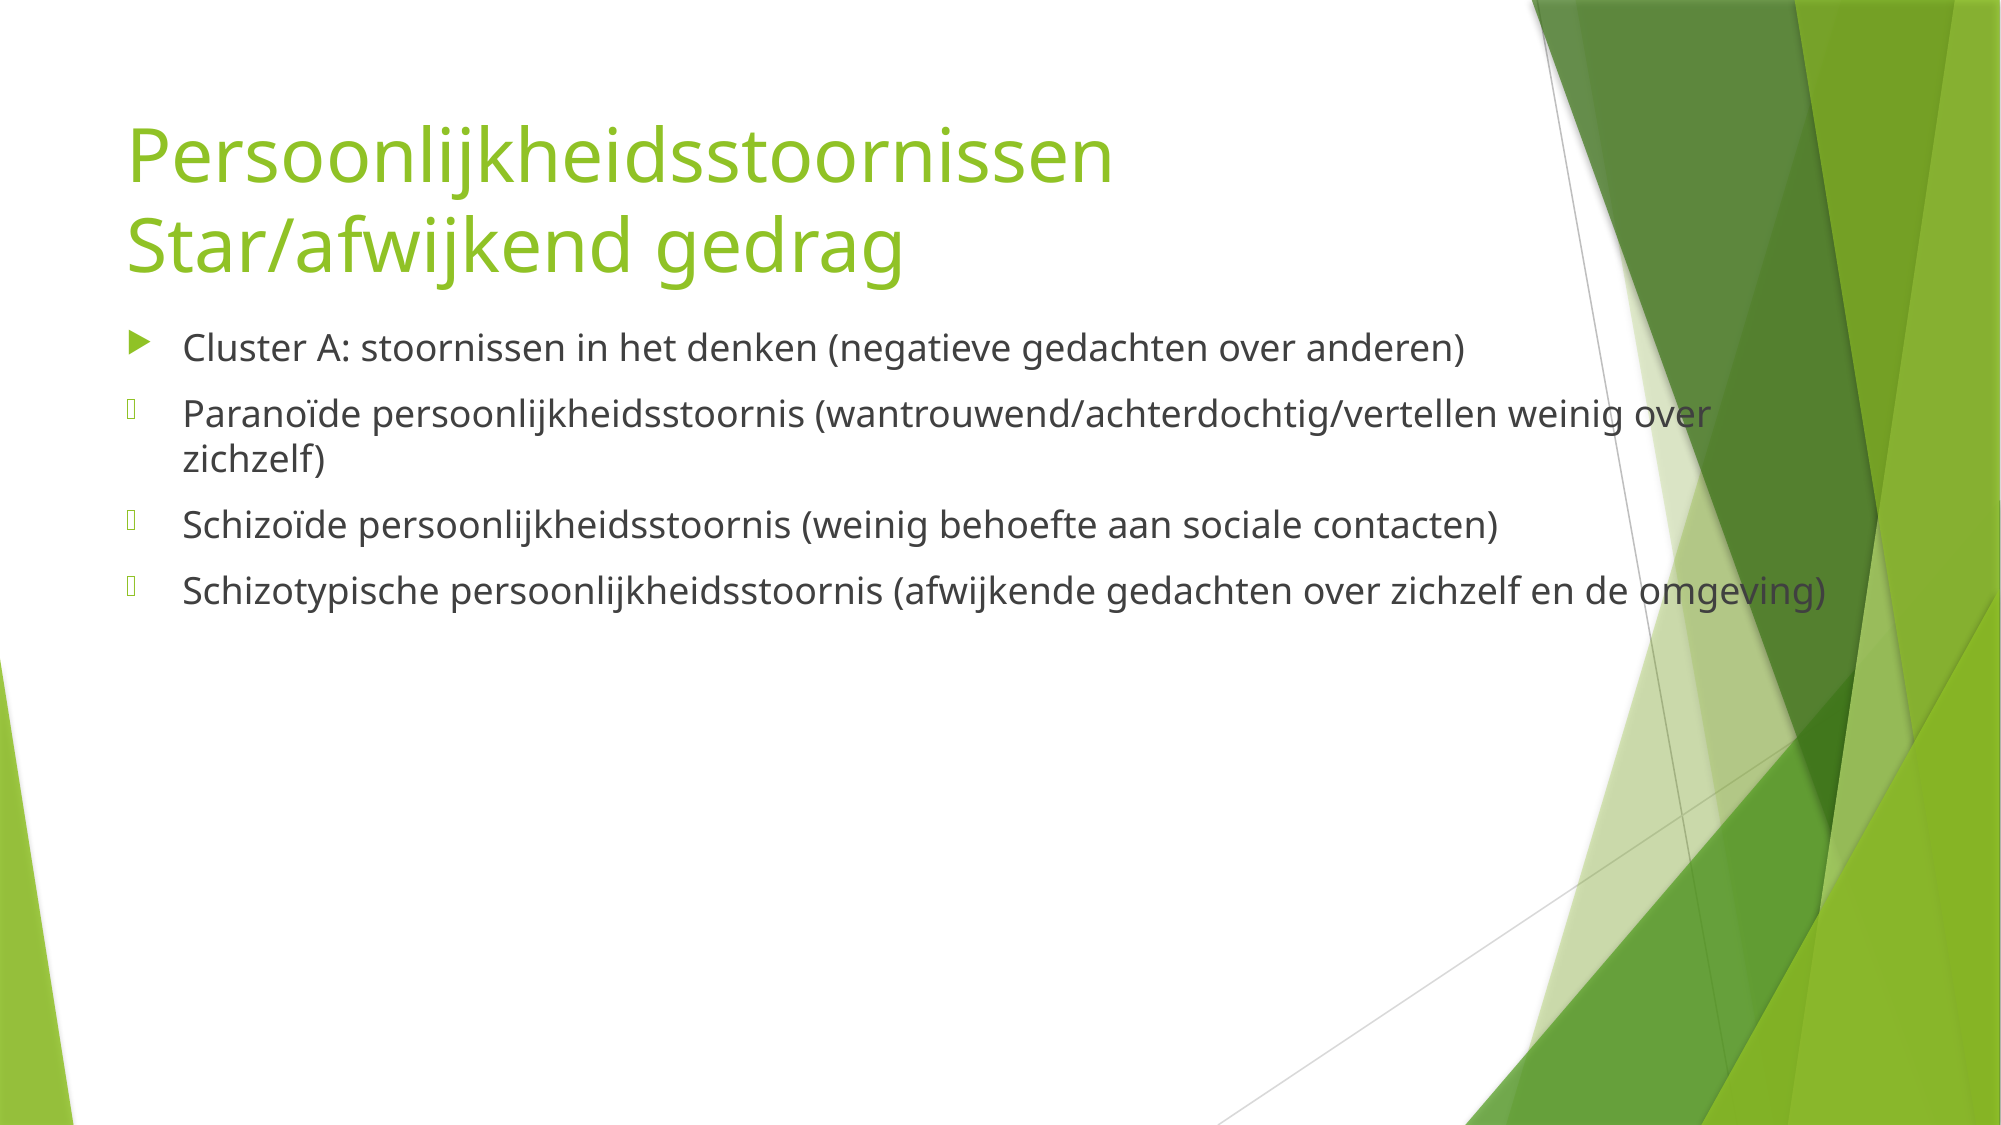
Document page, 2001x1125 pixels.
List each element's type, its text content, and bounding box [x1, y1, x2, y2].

title Persoonlijkheidsstoornissen Star/afwijkend gedrag [111, 99, 1522, 316]
list Cluster A: stoornissen in het denken (negatieve gedachten over anderen) Paranoïde persoonlijkheidsstoornis (wantrouwend/achterdochtig/vertellen weinig over zichzelf) Schizoïde persoonlijkheidsstoornis (weinig behoefte aan sociale contacten) Schizotypische persoonlijkheidsstoornis (afwijkende gedachten over zichzelf en de omgeving) [111, 316, 1860, 954]
